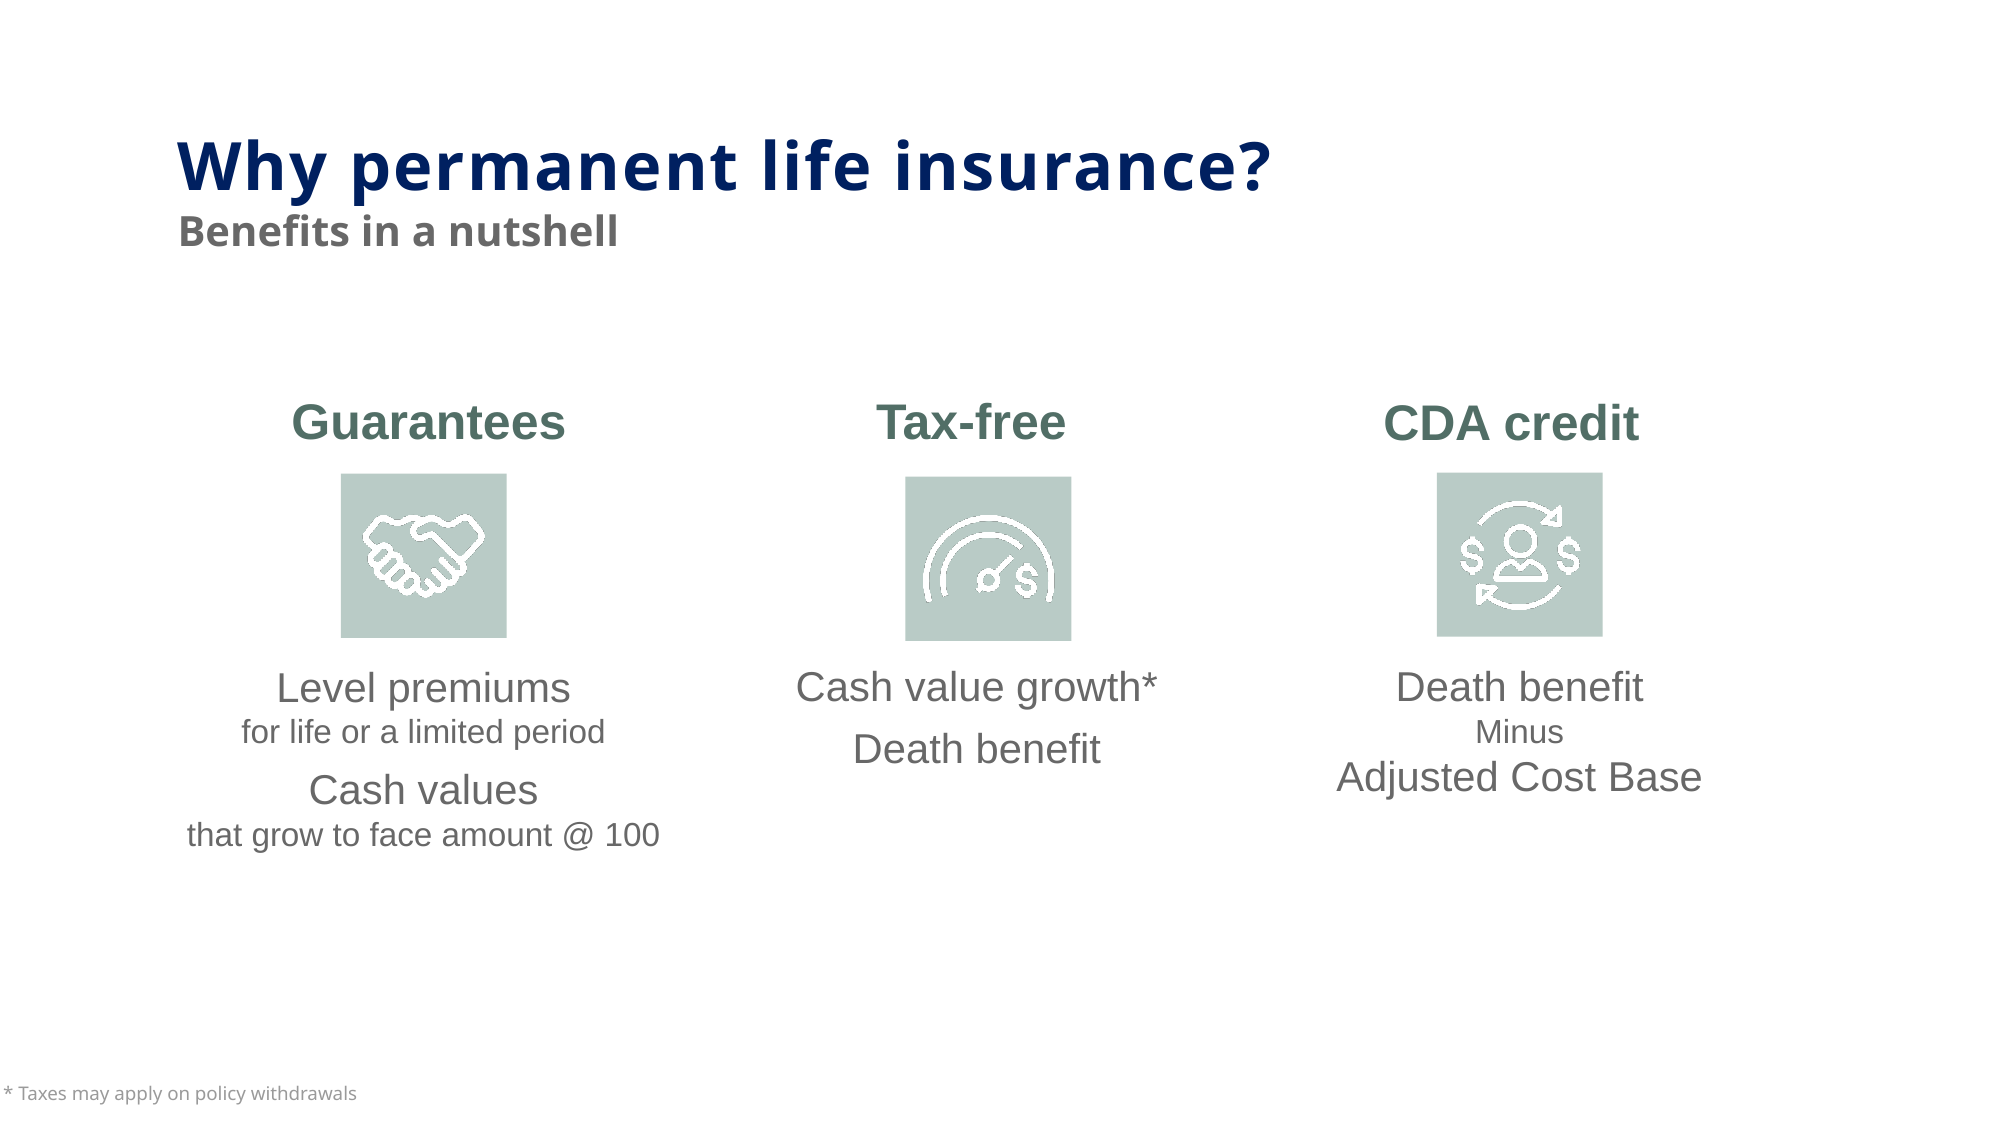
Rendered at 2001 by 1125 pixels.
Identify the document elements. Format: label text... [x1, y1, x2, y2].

text_box Cash value growth* Death benefit [692, 652, 1235, 780]
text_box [1436, 472, 1603, 637]
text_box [905, 475, 1072, 642]
text_box Death benefit Minus Adjusted Cost Base [1235, 652, 1804, 808]
text_box CDA credit [1340, 383, 1683, 459]
text_box Tax-free [800, 381, 1143, 457]
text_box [340, 473, 507, 638]
text_box Guarantees [258, 382, 600, 458]
title Why permanent life insurance? Benefits in a nutshell [162, 84, 1888, 303]
text_box Level premiums for life or a limited period Cash values that grow to face amount @ 100 [139, 652, 708, 861]
text_box * Taxes may apply on policy withdrawals [0, 1074, 372, 1112]
